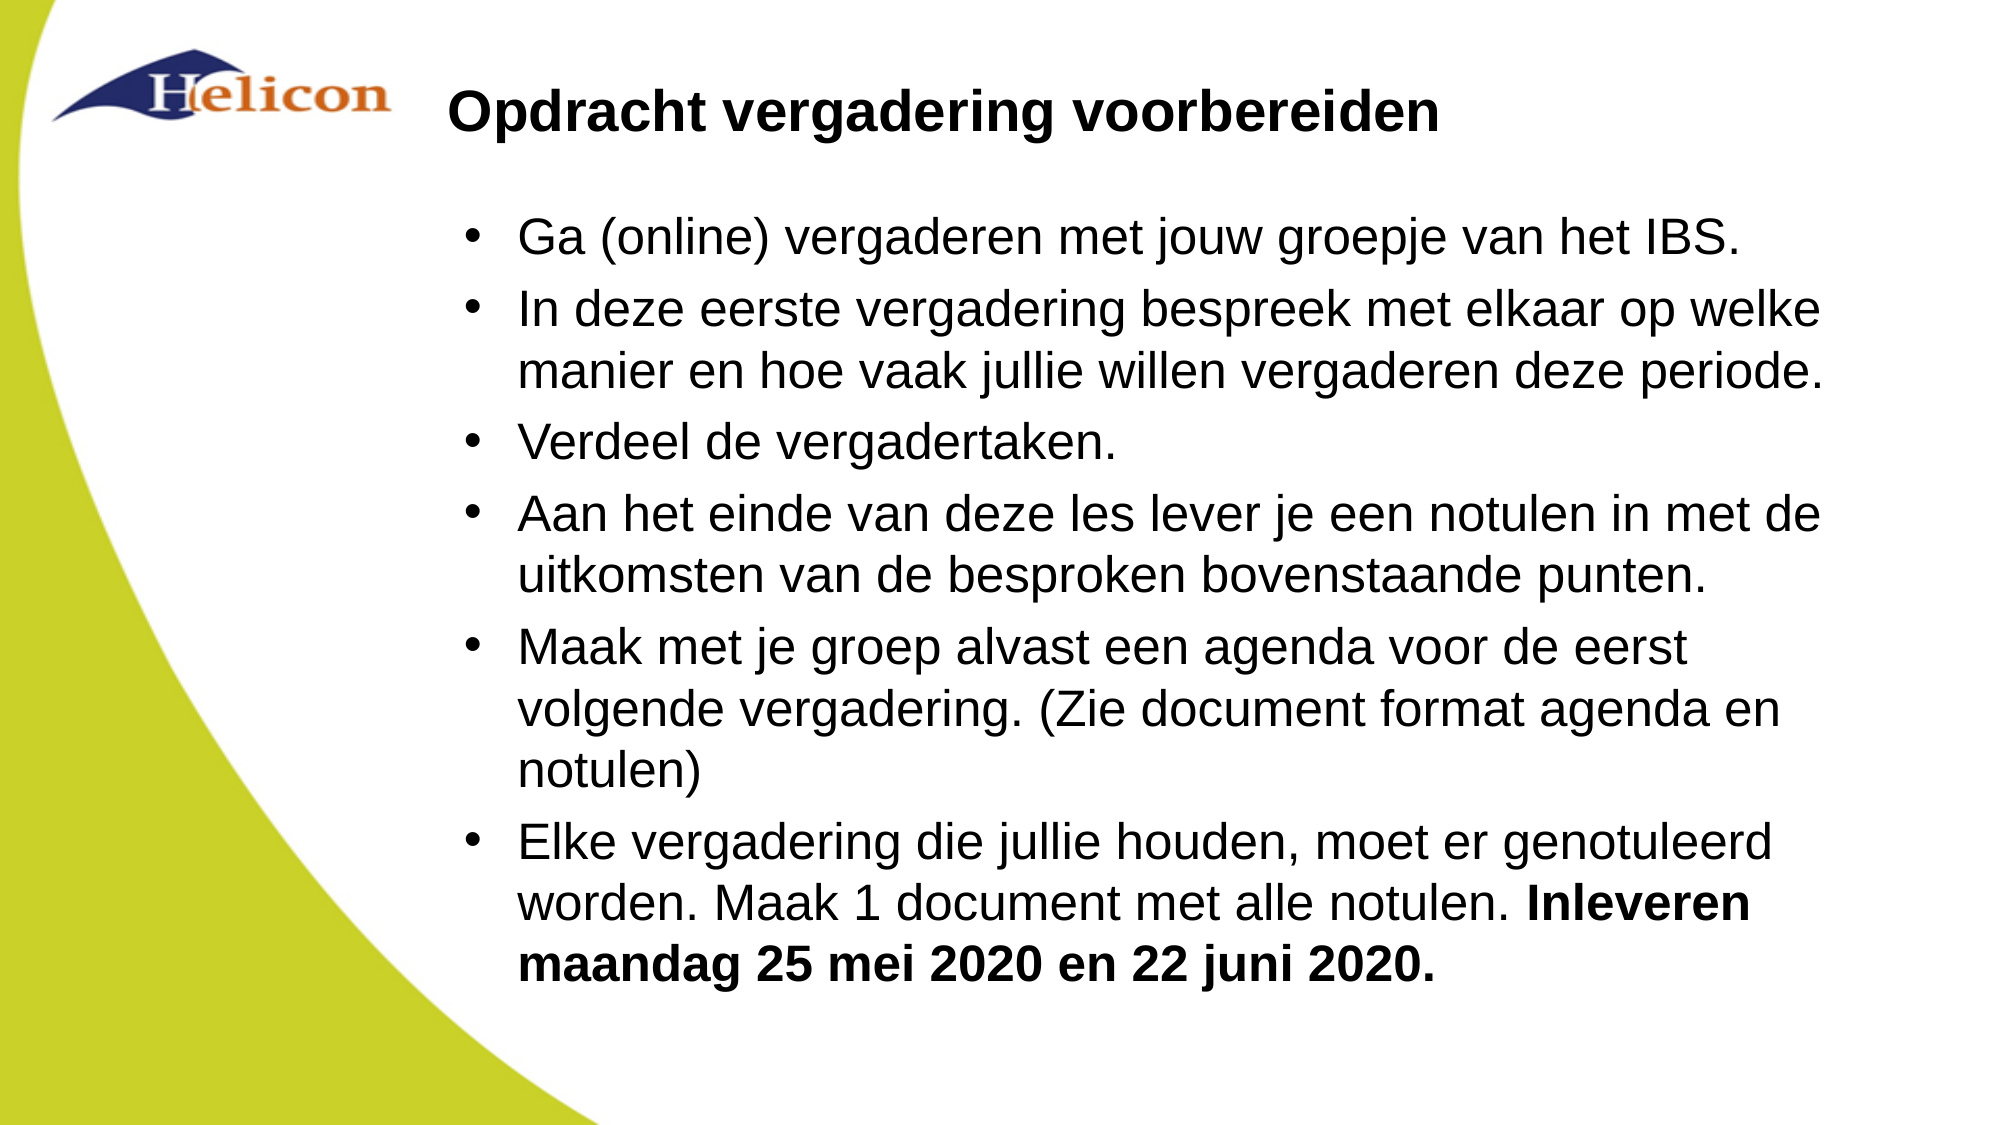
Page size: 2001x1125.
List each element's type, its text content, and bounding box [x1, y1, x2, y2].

list Ga (online) vergaderen met jouw groepje van het IBS. In deze eerste vergadering bespreek met elkaar op welke manier en hoe vaak jullie willen vergaderen deze periode. Verdeel de vergadertaken. Aan het einde van deze les lever je een notulen in met de uitkomsten van de besproken bovenstaande punten. Maak met je groep alvast een agenda voor de eerst volgende vergadering. (Zie document format agenda en notulen) Elke vergadering die jullie houden, moet er genotuleerd worden. Maak 1 document met alle notulen. Inleveren maandag 25 mei 2020 en 22 juni 2020. [448, 196, 1900, 1005]
title Opdracht vergadering voorbereiden [432, 54, 1887, 161]
picture [0, 0, 2000, 1125]
